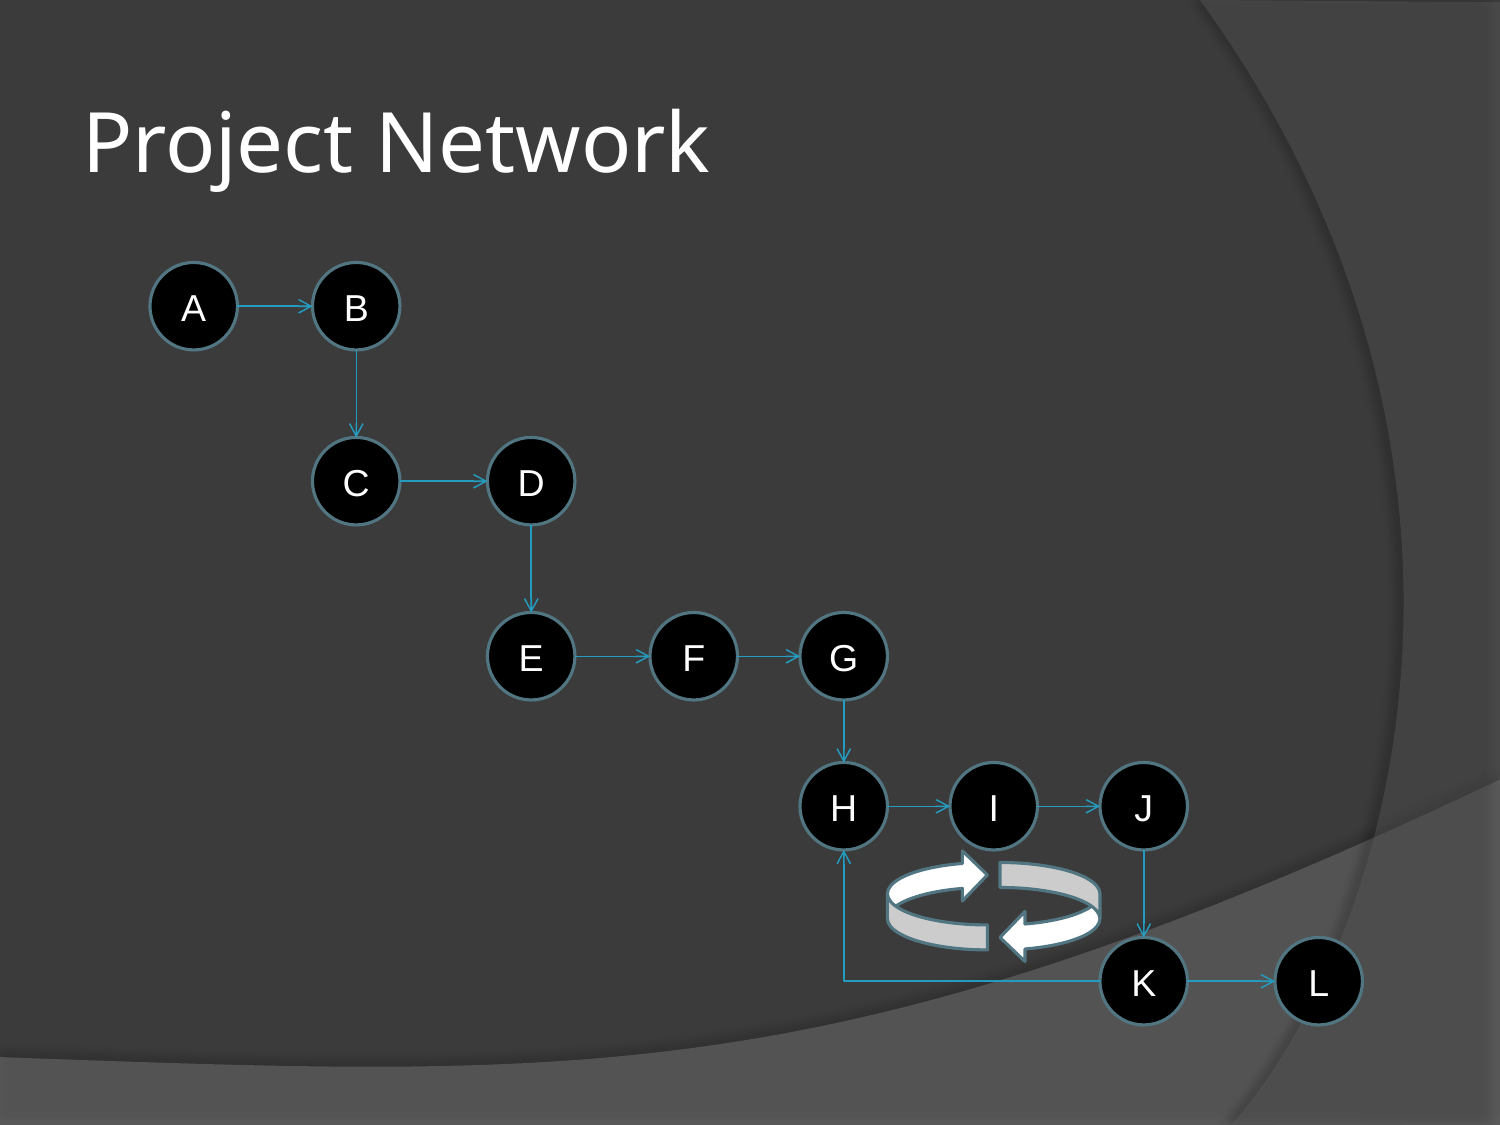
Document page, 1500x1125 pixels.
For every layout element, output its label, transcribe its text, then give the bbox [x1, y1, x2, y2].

text_box L [1274, 935, 1365, 1027]
text_box I [949, 760, 1038, 839]
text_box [887, 849, 1101, 963]
text_box K [1099, 935, 1188, 1027]
text_box C [310, 435, 401, 527]
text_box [843, 849, 1101, 982]
text_box G [799, 610, 890, 702]
text_box F [649, 610, 738, 702]
text_box B [312, 260, 402, 352]
text_box J [1099, 760, 1190, 852]
text_box A [148, 260, 238, 352]
text_box E [485, 611, 576, 702]
text_box D [487, 435, 577, 527]
title Project Network [75, 45, 1301, 233]
text_box H [798, 761, 888, 851]
